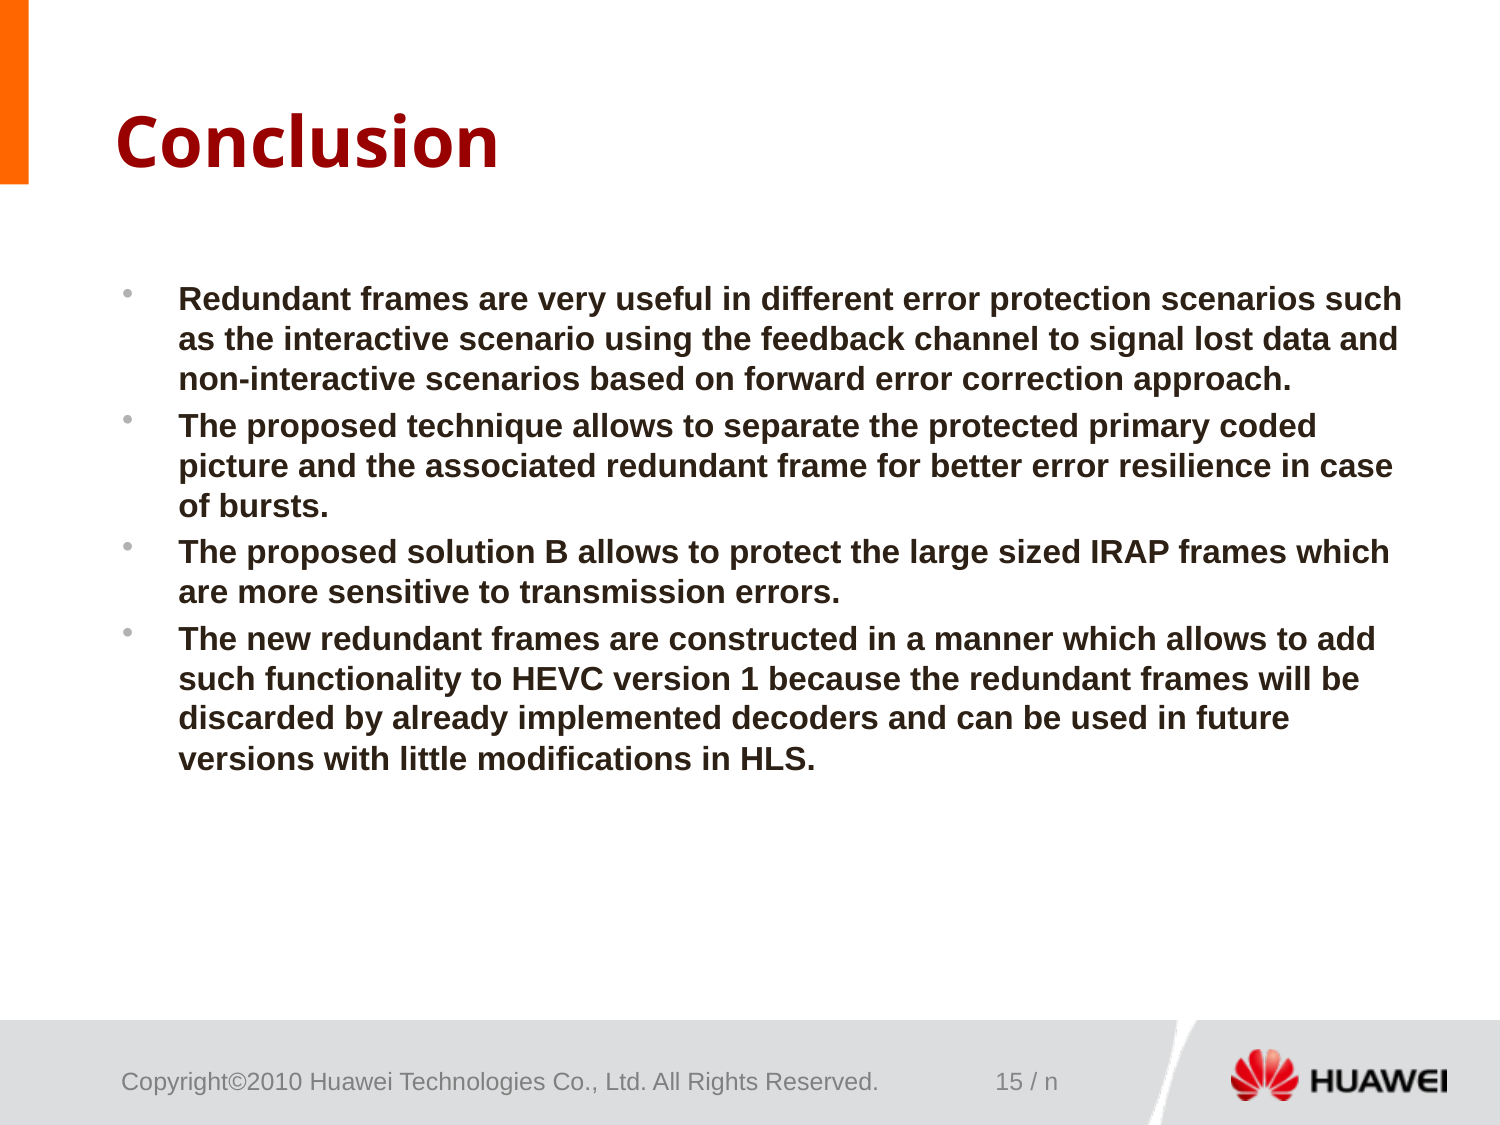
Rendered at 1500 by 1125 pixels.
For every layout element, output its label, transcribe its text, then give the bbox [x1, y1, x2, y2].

picture [0, 1020, 1500, 1125]
title Conclusion [99, 45, 1447, 233]
list Redundant frames are very useful in different error protection scenarios such as the interactive scenario using the feedback channel to signal lost data and non-interactive scenarios based on forward error correction approach. The proposed technique allows to separate the protected primary coded picture and the associated redundant frame for better error resilience in case of bursts. The proposed solution B allows to protect the large sized IRAP frames which are more sensitive to transmission errors. The new redundant frames are constructed in a manner which allows to add such functionality to HEVC version 1 because the redundant frames will be discarded by already implemented decoders and can be used in future versions with little modifications in HLS. [107, 270, 1447, 947]
